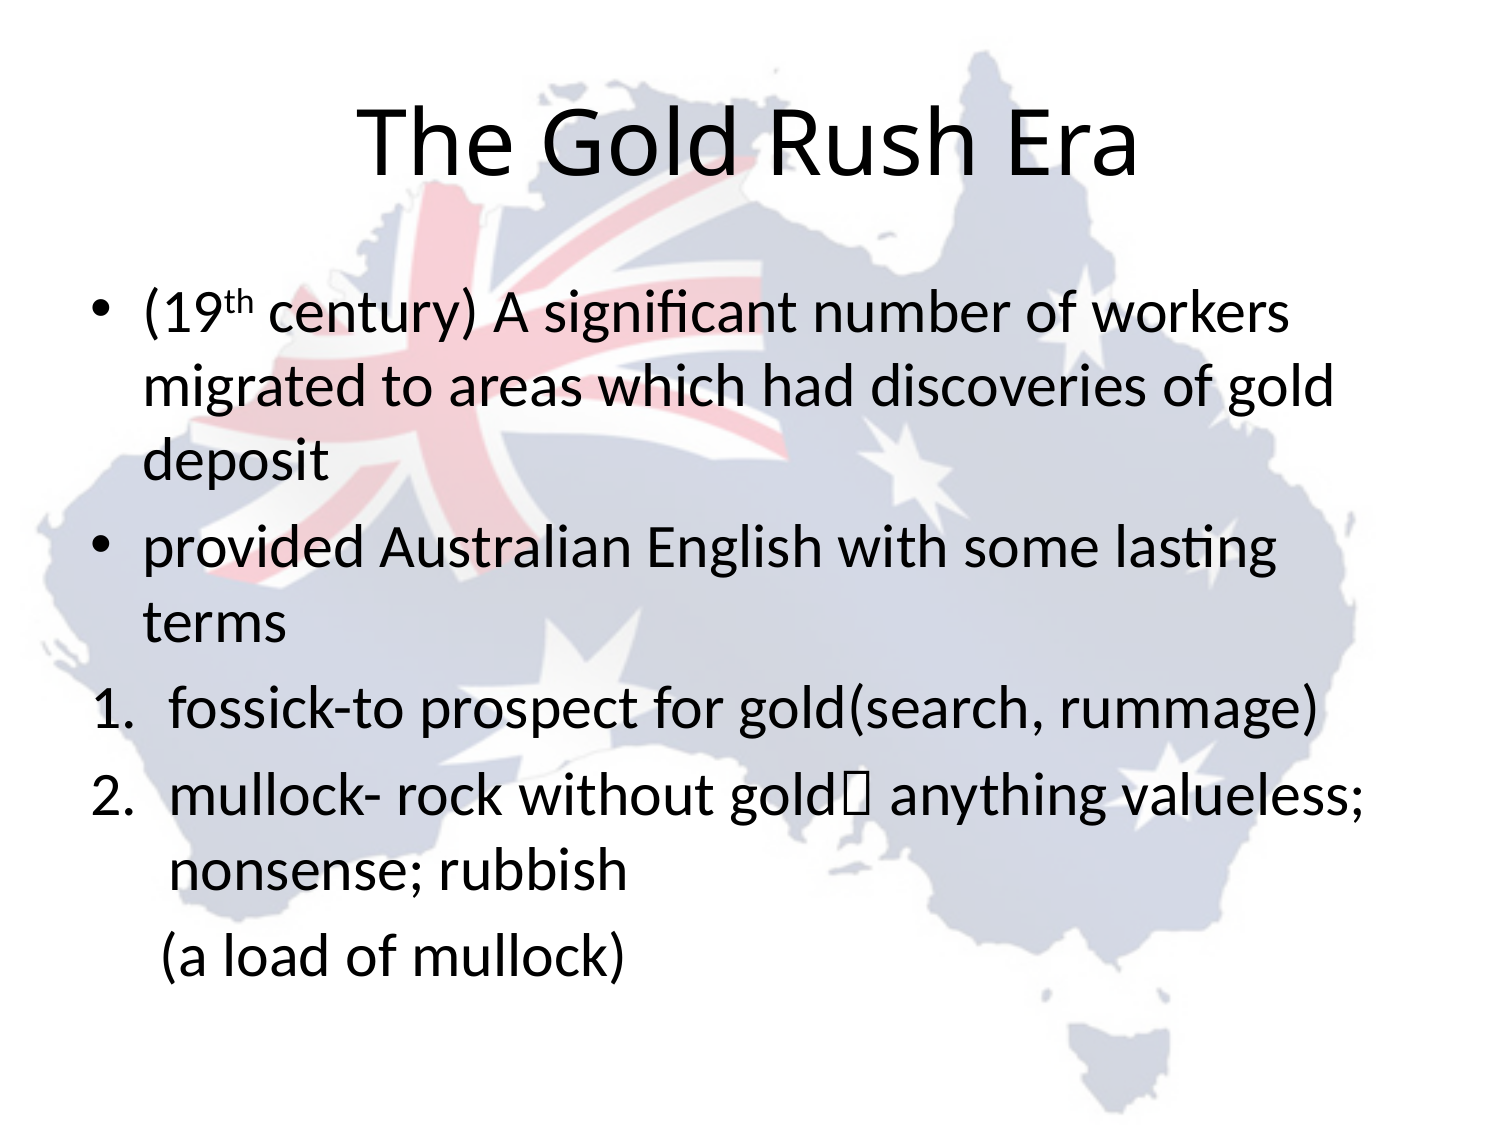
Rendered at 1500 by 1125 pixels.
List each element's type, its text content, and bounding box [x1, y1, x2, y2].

list (19th century) A significant number of workers migrated to areas which had discoveries of gold deposit provided Australian English with some lasting terms fossick-to prospect for gold(search, rummage) mullock- rock without gold anything valueless; nonsense; rubbish (a load of mullock) [75, 262, 1425, 1005]
title The Gold Rush Era [75, 45, 1425, 233]
